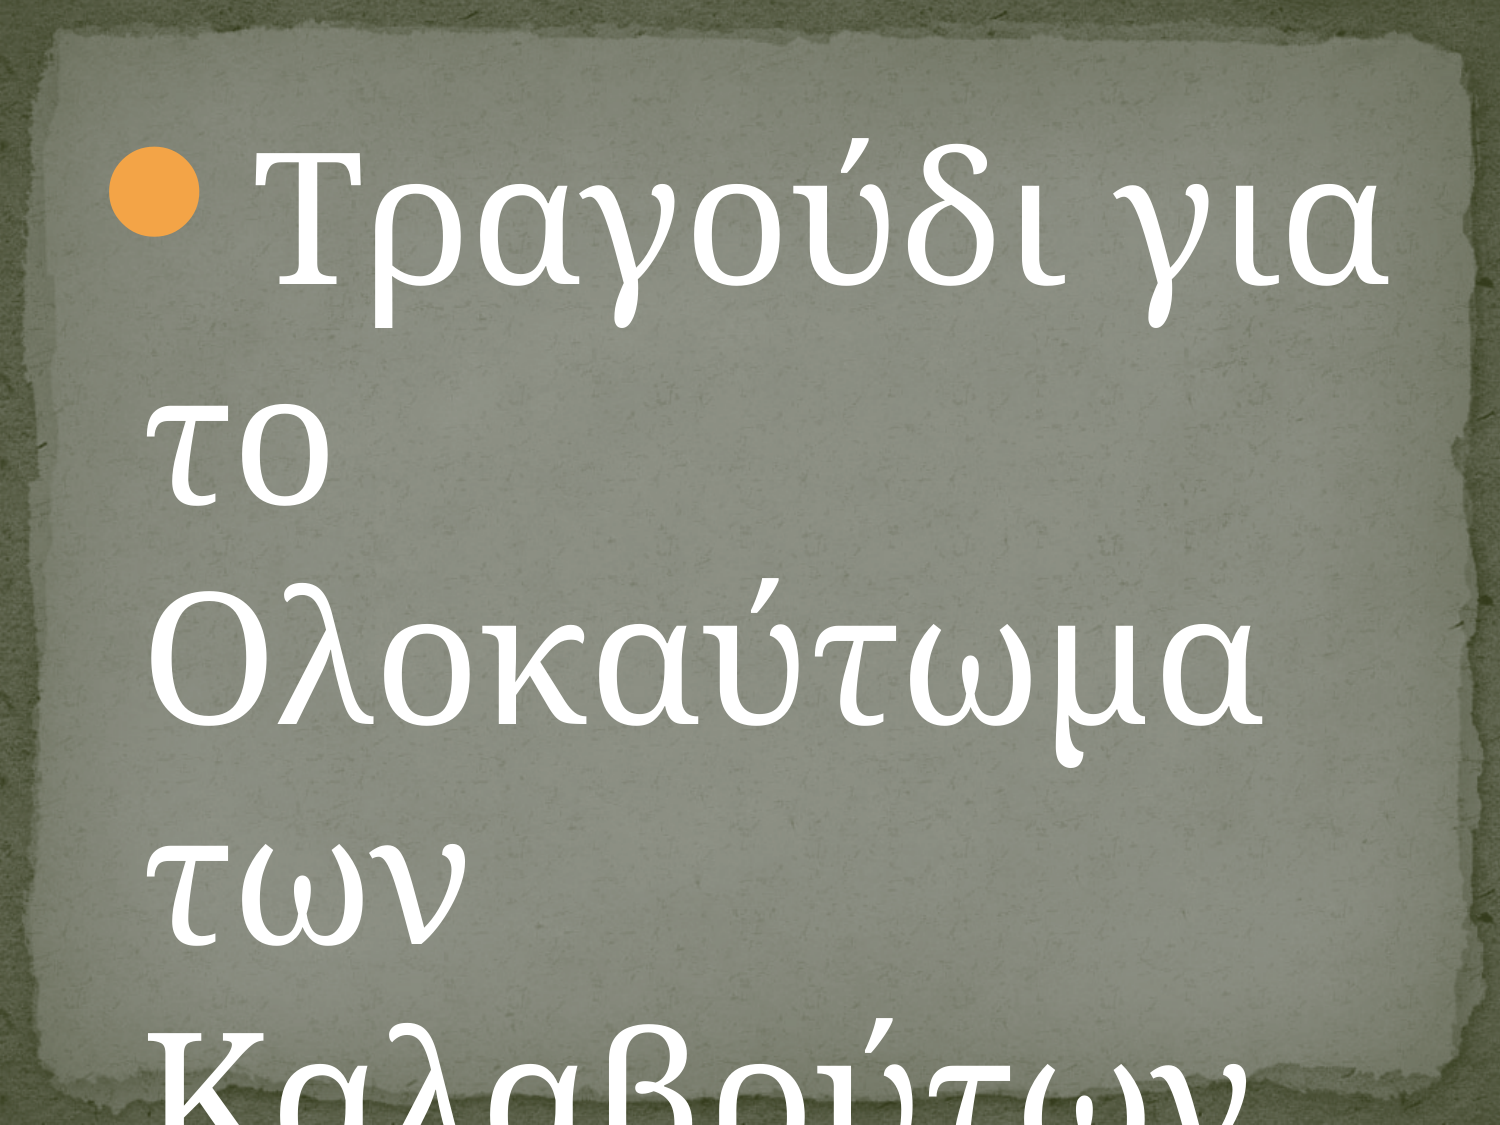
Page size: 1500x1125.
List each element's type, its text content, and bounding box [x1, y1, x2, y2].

list Τραγούδι για το Ολοκαύτωμα των Καλαβρύτων [82, 93, 1432, 1008]
